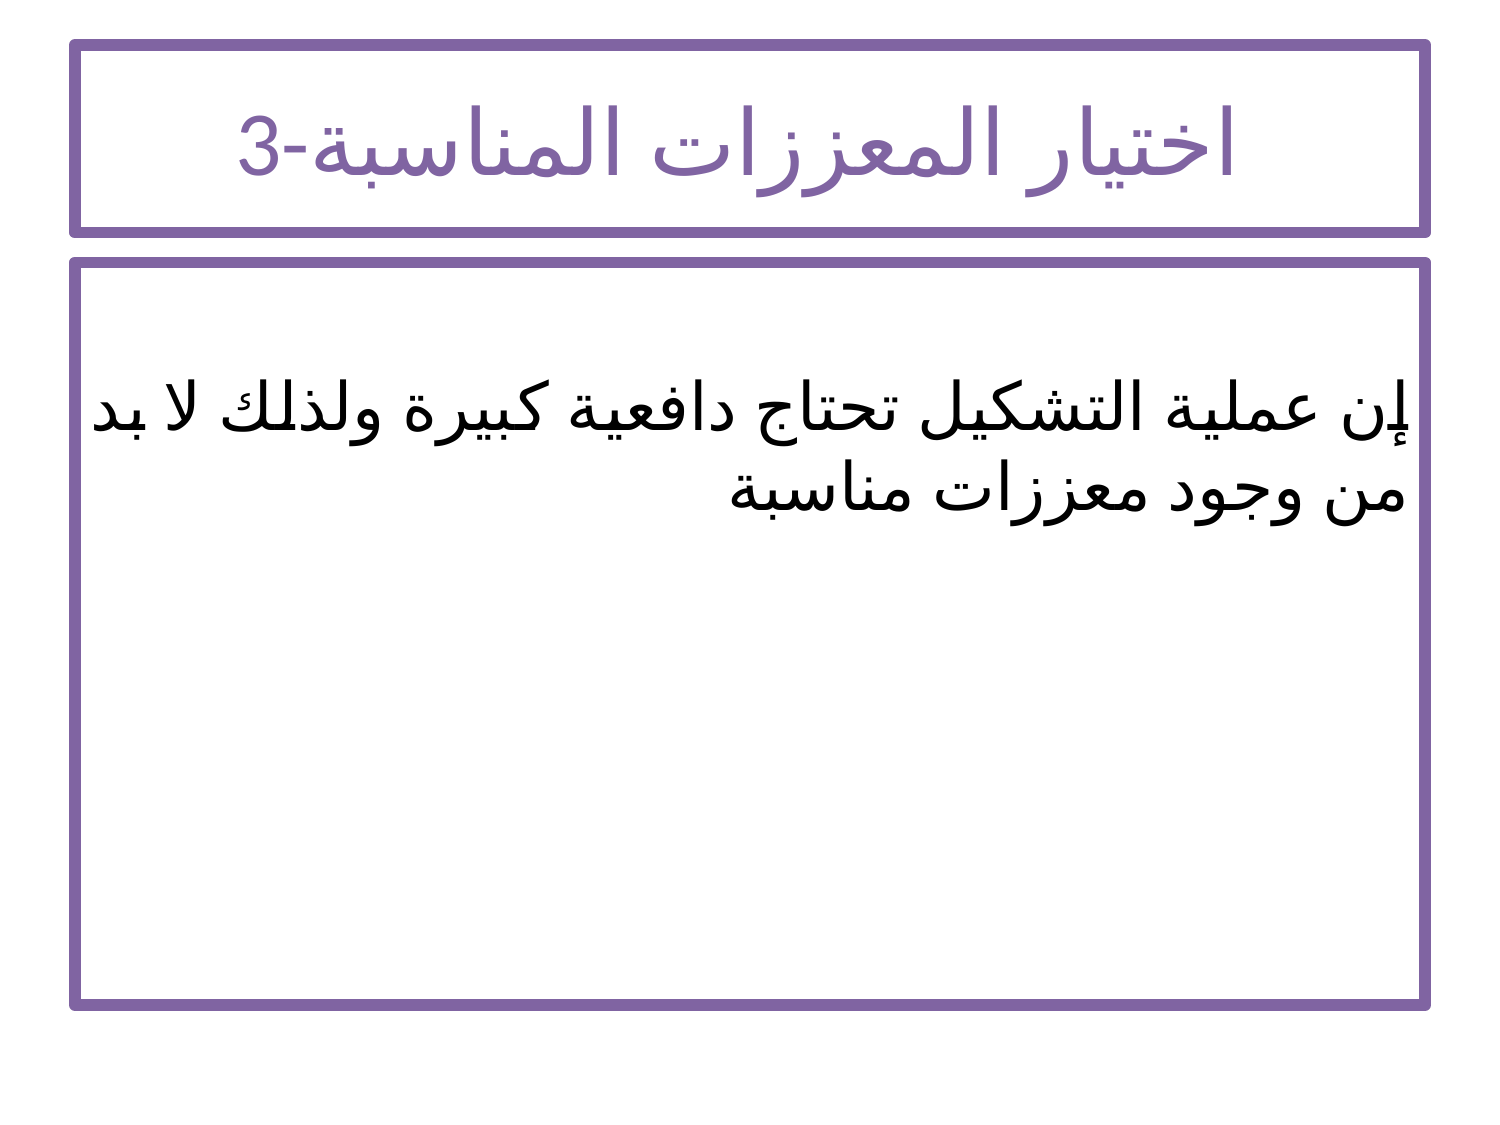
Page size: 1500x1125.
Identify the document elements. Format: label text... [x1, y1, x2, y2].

list إن عملية التشكيل تحتاج دافعية كبيرة ولذلك لا بد من وجود معززات مناسبة [75, 262, 1425, 1005]
title 3-اختيار المعززات المناسبة [75, 45, 1425, 233]
